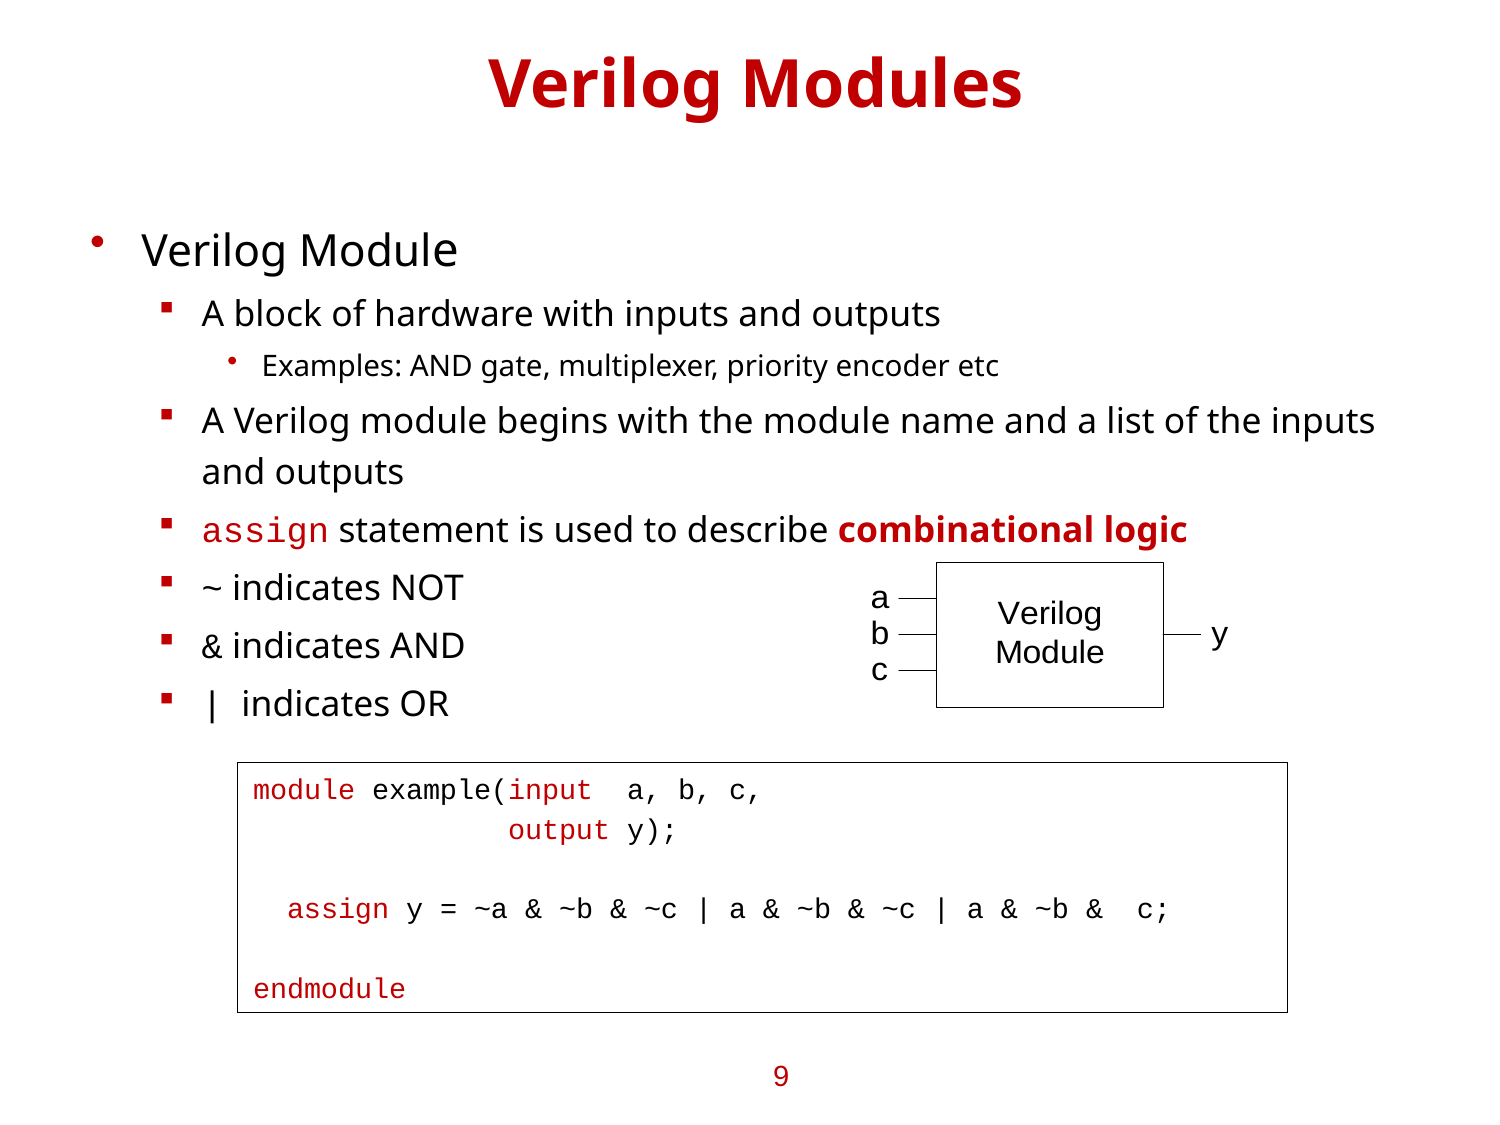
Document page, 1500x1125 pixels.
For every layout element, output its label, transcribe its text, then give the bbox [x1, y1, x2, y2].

slide_number 9 [649, 1049, 913, 1125]
list Verilog Module A block of hardware with inputs and outputs Examples: AND gate, multiplexer, priority encoder etc A Verilog module begins with the module name and a list of the inputs and outputs assign statement is used to describe combinational logic ~ indicates NOT & indicates AND | indicates OR [74, 199, 1426, 738]
title Verilog Modules [124, 12, 1388, 151]
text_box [837, 556, 1263, 713]
text_box module example(input a, b, c, output y); assign y = ~a & ~b & ~c | a & ~b & ~c | a & ~b & c; endmodule [237, 762, 1288, 1013]
